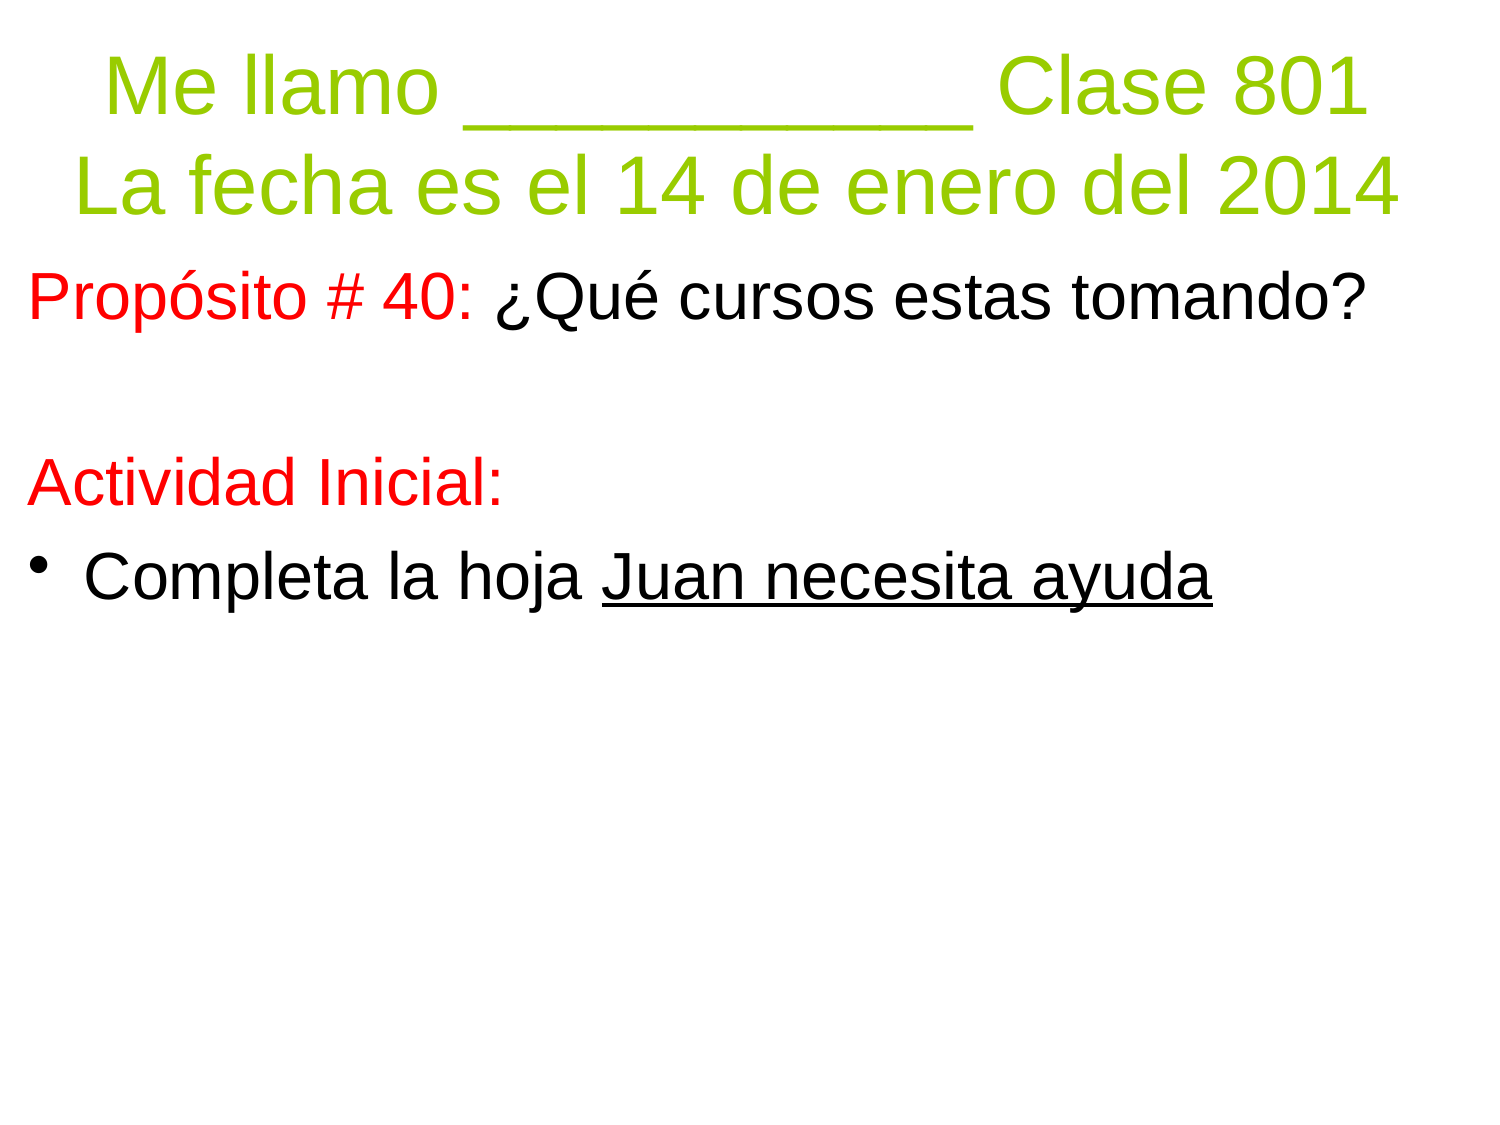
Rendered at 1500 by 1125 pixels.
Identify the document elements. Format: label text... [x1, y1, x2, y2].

list Propósito # 40: ¿Qué cursos estas tomando? Actividad Inicial: Completa la hoja Juan necesita ayuda [12, 245, 1500, 988]
title Me llamo ___________ Clase 801 La fecha es el 14 de enero del 2014 [24, 37, 1450, 225]
